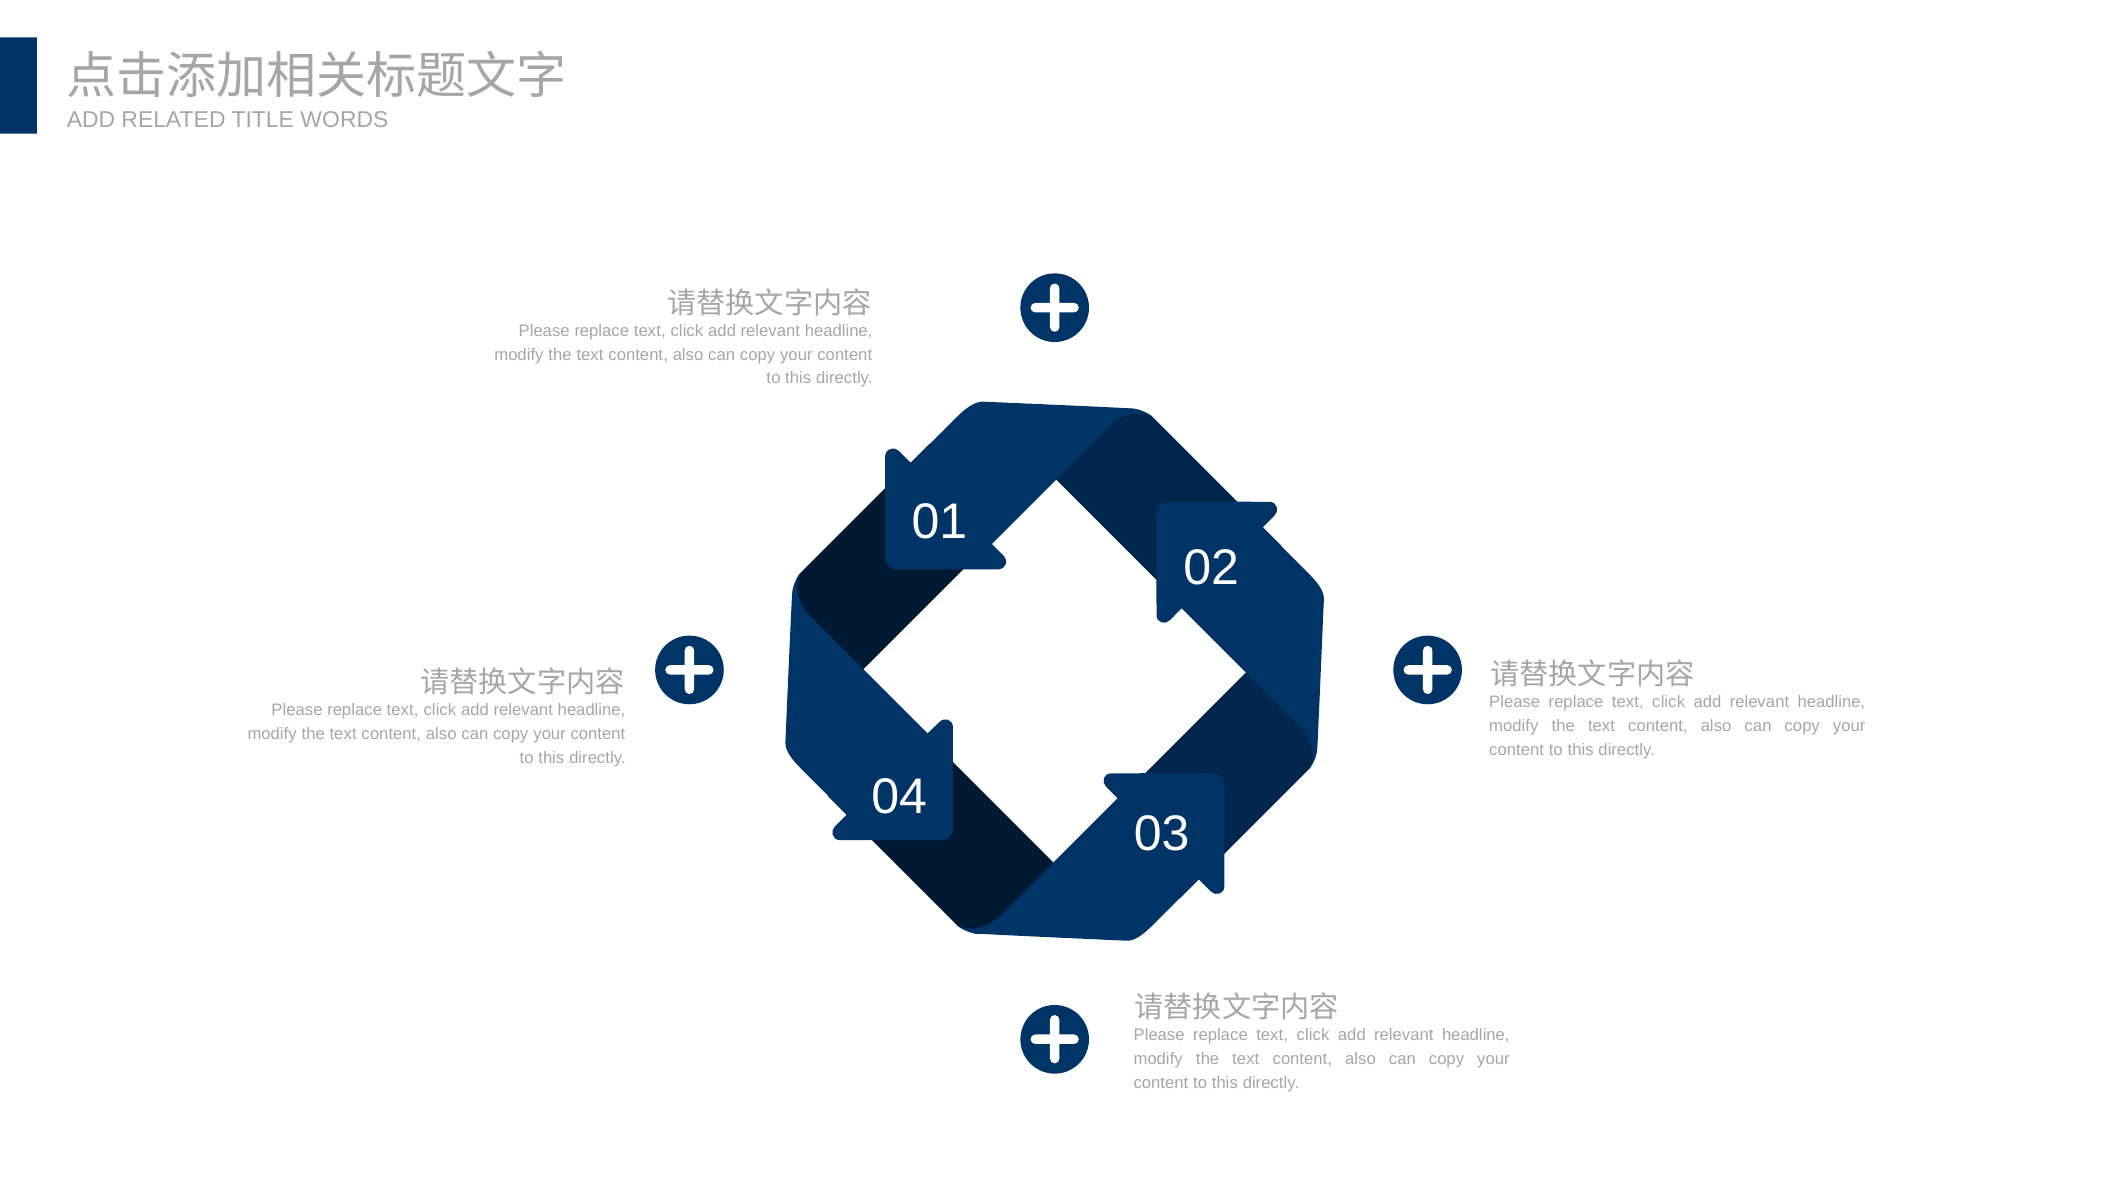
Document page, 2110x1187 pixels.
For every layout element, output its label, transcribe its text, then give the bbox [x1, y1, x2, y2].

text_box 请替换文字内容 [652, 269, 887, 327]
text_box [655, 635, 707, 705]
text_box 请替换文字内容 [1475, 641, 1710, 698]
text_box 请替换文字内容 [1119, 1019, 1355, 1031]
text_box Please replace text, click add relevant headline, modify the text content, also can copy your content to this directly. [1118, 1012, 1525, 1099]
text_box Please replace text, click add relevant headline, modify the text content, also can copy your content to this directly. [464, 308, 707, 395]
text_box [1020, 273, 1090, 323]
text_box 请替换文字内容 [405, 649, 640, 706]
text_box ADD RELATED TITLE WORDS [66, 104, 389, 132]
text_box [0, 36, 38, 135]
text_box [707, 323, 1402, 1019]
text_box Please replace text, click add relevant headline, modify the text content, also can copy your content to this directly. [217, 687, 641, 775]
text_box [1020, 1019, 1090, 1074]
text_box 点击添加相关标题文字 [66, 43, 567, 104]
text_box Please replace text, click add relevant headline, modify the text content, also can copy your content to this directly. [1474, 679, 1881, 767]
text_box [1402, 635, 1462, 705]
